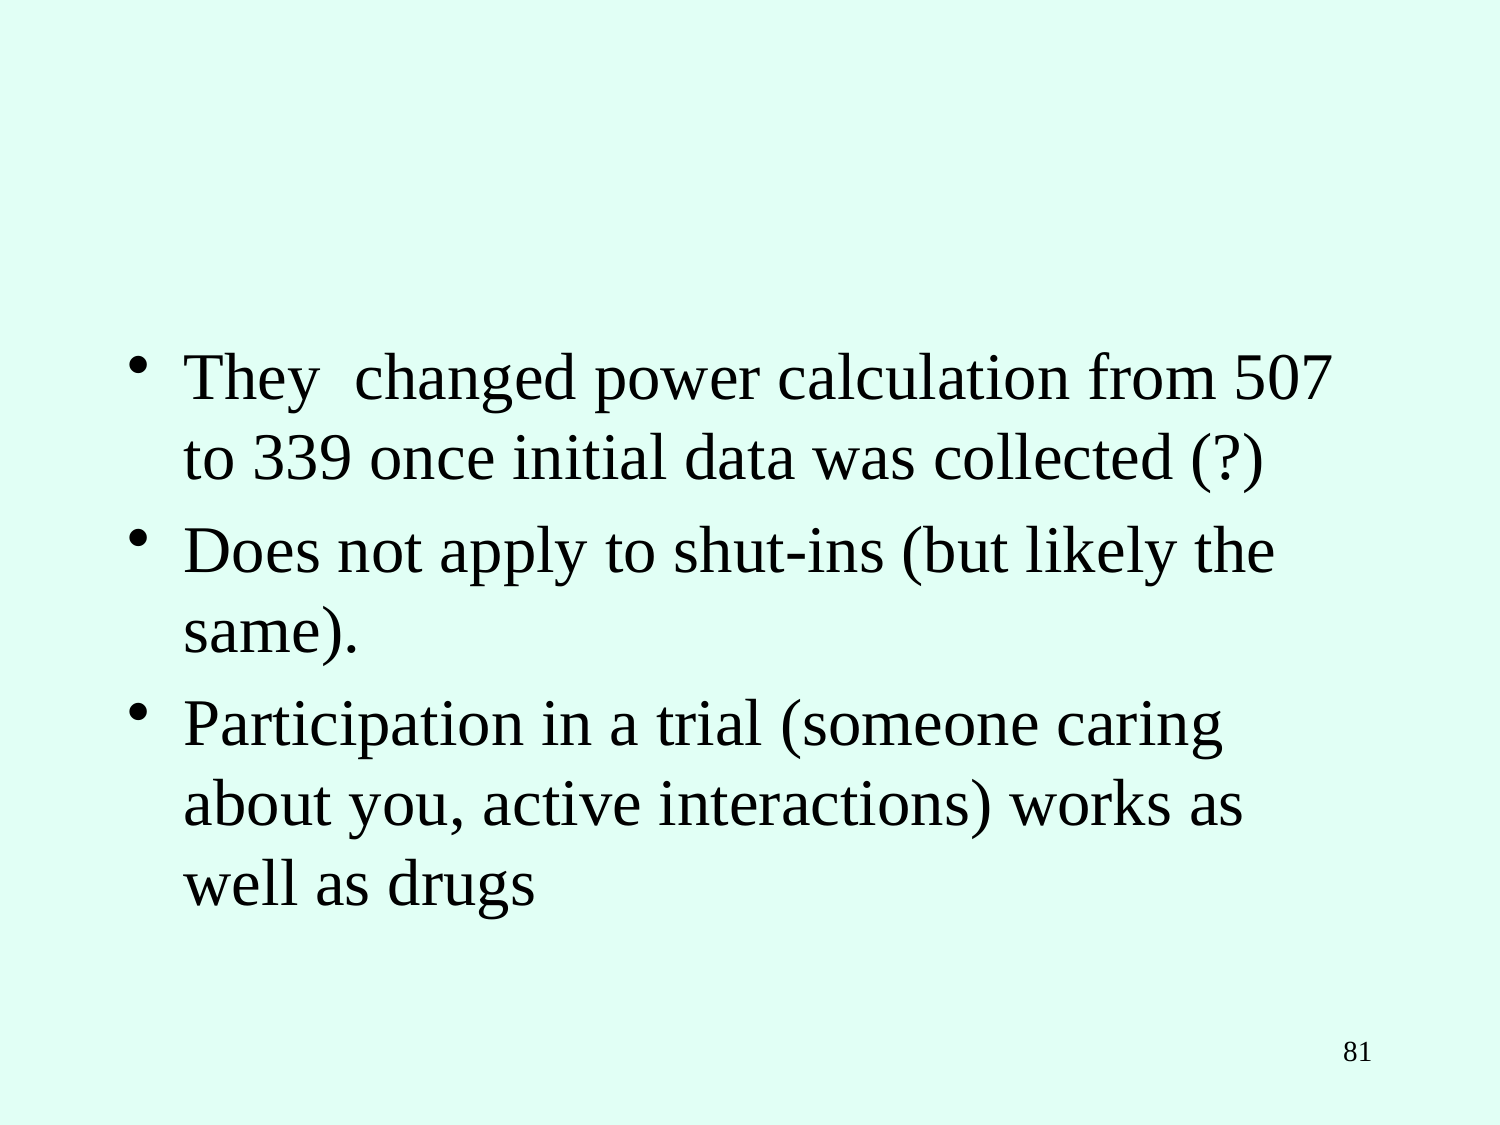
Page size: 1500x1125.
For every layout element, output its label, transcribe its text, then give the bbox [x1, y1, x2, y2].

text_box 81 [1074, 1024, 1388, 1100]
list They changed power calculation from 507 to 339 once initial data was collected (?) Does not apply to shut-ins (but likely the same). Participation in a trial (someone caring about you, active interactions) works as well as drugs [112, 324, 1388, 1000]
